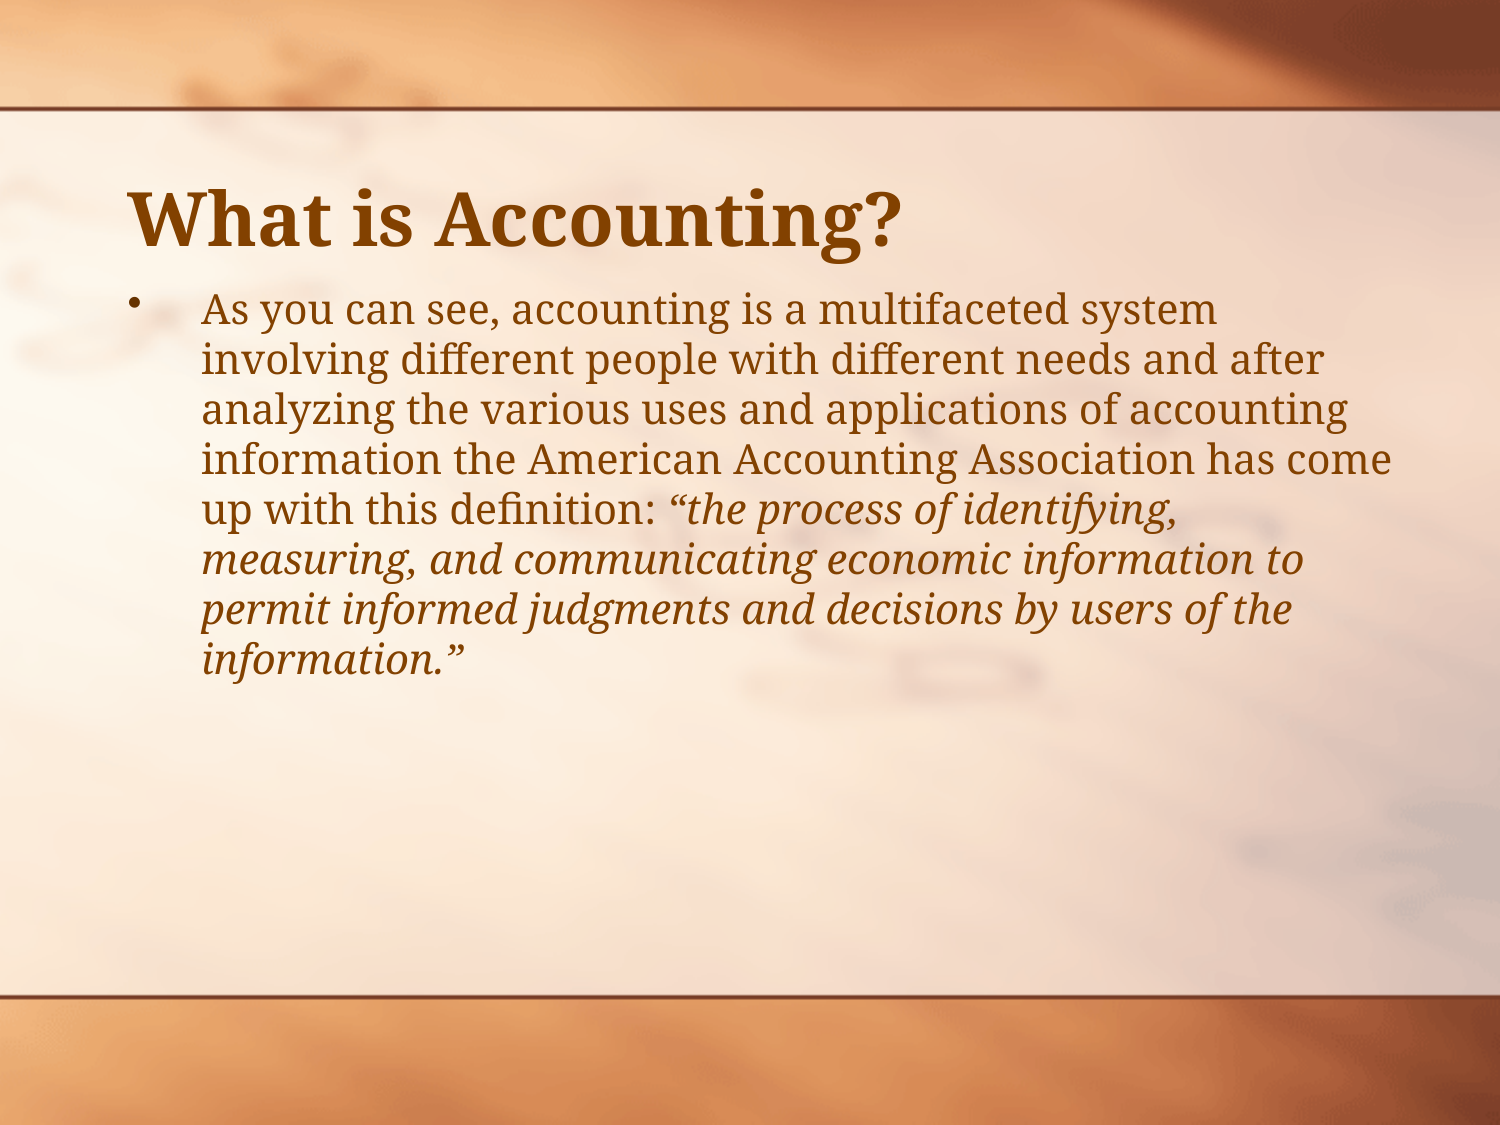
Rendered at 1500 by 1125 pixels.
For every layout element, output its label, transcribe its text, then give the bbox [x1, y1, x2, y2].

picture [0, 0, 1500, 1125]
title What is Accounting? [112, 124, 1413, 270]
list As you can see, accounting is a multifaceted system involving different people with different needs and after analyzing the various uses and applications of accounting information the American Accounting Association has come up with this definition: “the process of identifying, measuring, and communicating economic information to permit informed judgments and decisions by users of the information.” [112, 274, 1413, 951]
